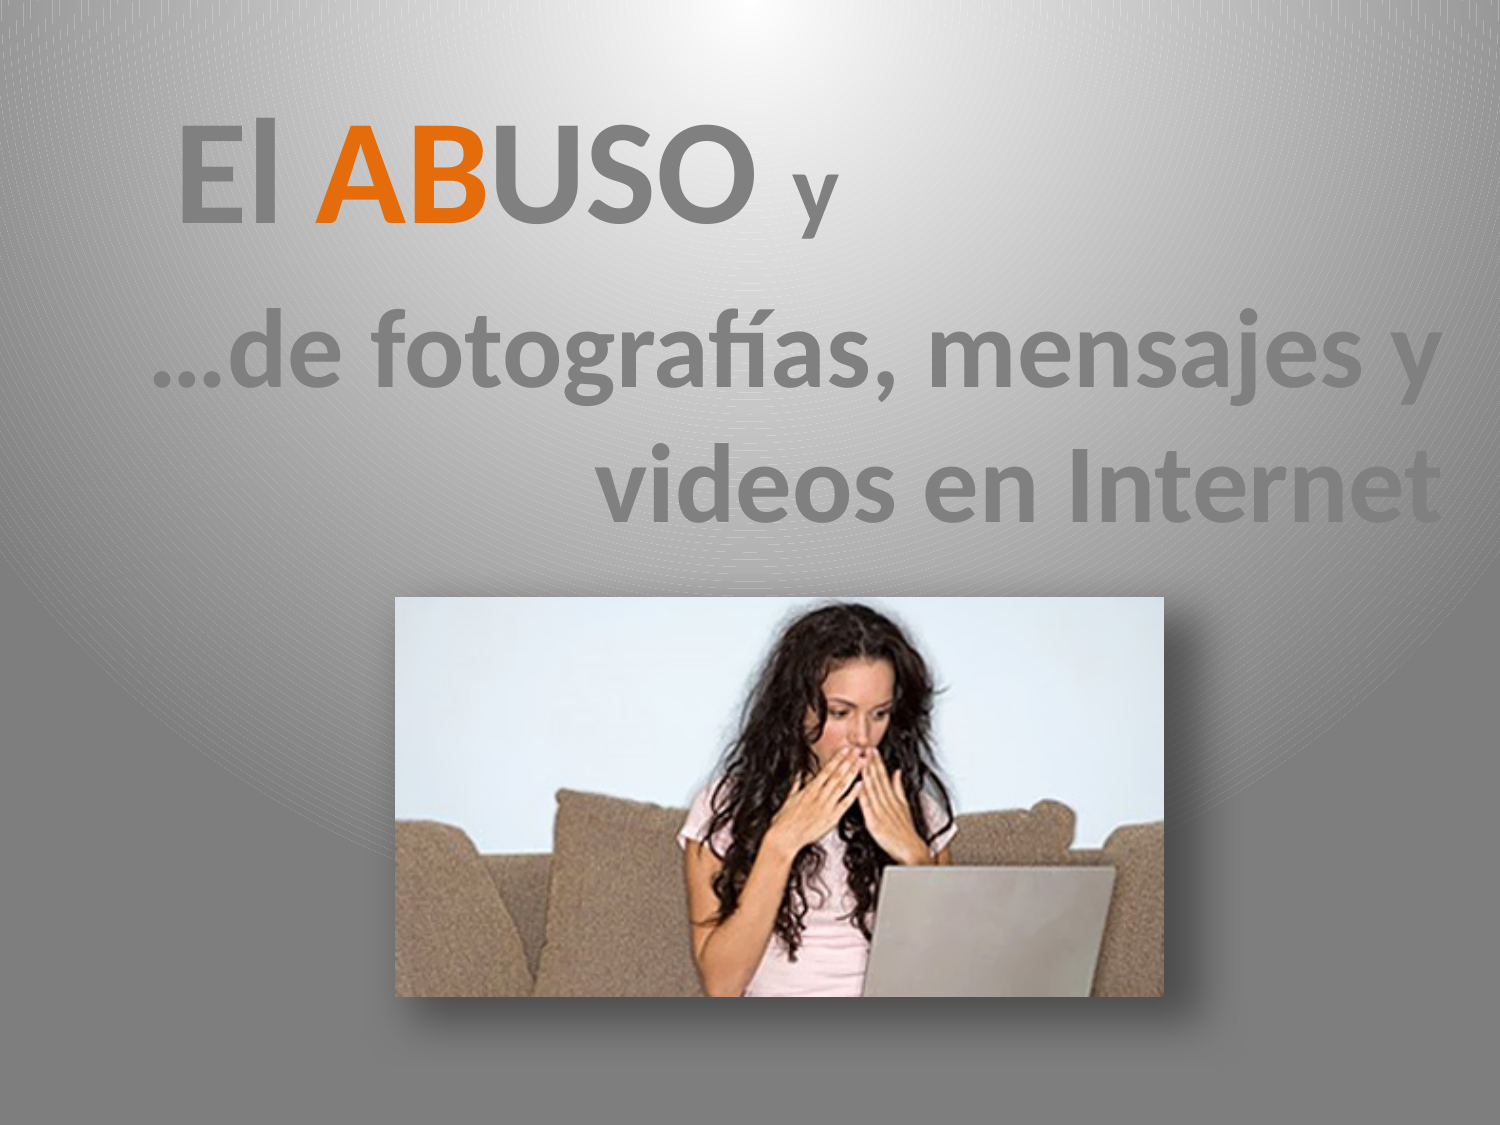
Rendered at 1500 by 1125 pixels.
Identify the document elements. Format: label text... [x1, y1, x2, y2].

text_box El USO y [159, 66, 1041, 442]
picture [395, 597, 1165, 997]
text_box AB [301, 66, 703, 262]
text_box …de fotografías, mensajes y videos en Internet [41, 267, 1460, 552]
